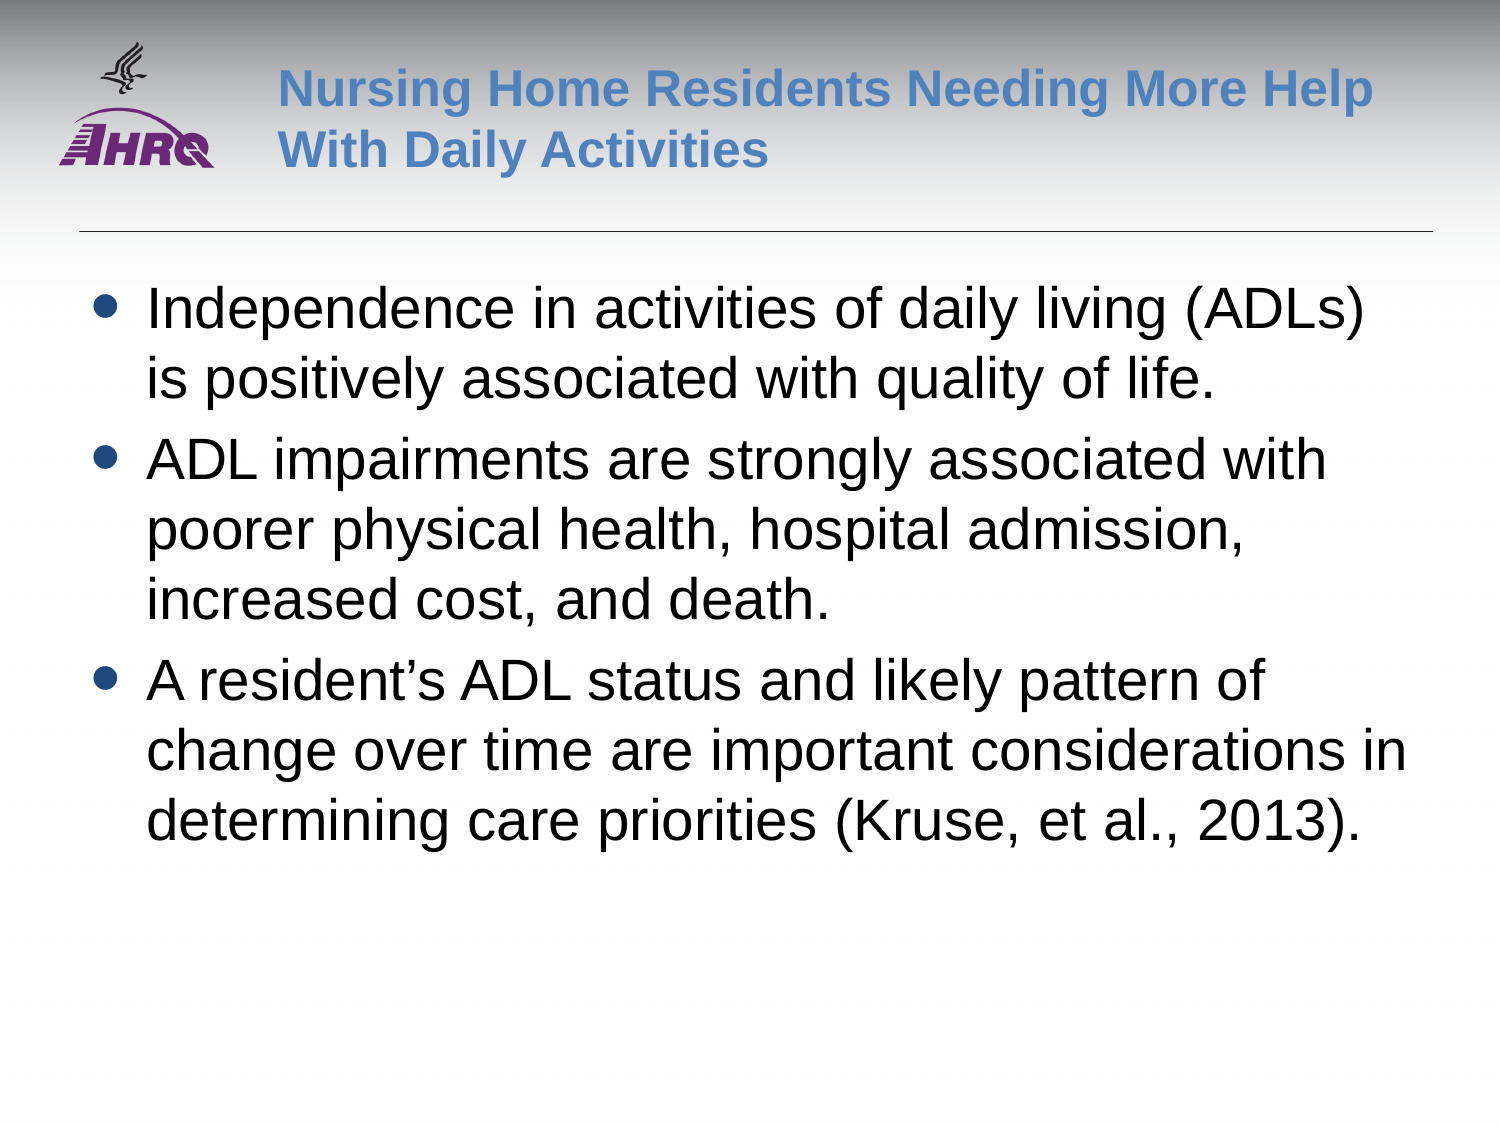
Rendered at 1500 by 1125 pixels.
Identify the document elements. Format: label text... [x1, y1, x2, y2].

title Nursing Home Residents Needing More Help With Daily Activities [262, 45, 1425, 188]
list Independence in activities of daily living (ADLs) is positively associated with quality of life. ADL impairments are strongly associated with poorer physical health, hospital admission, increased cost, and death. A resident’s ADL status and likely pattern of change over time are important considerations in determining care priorities (Kruse, et al., 2013). [75, 262, 1438, 1005]
picture [0, 0, 1500, 1125]
